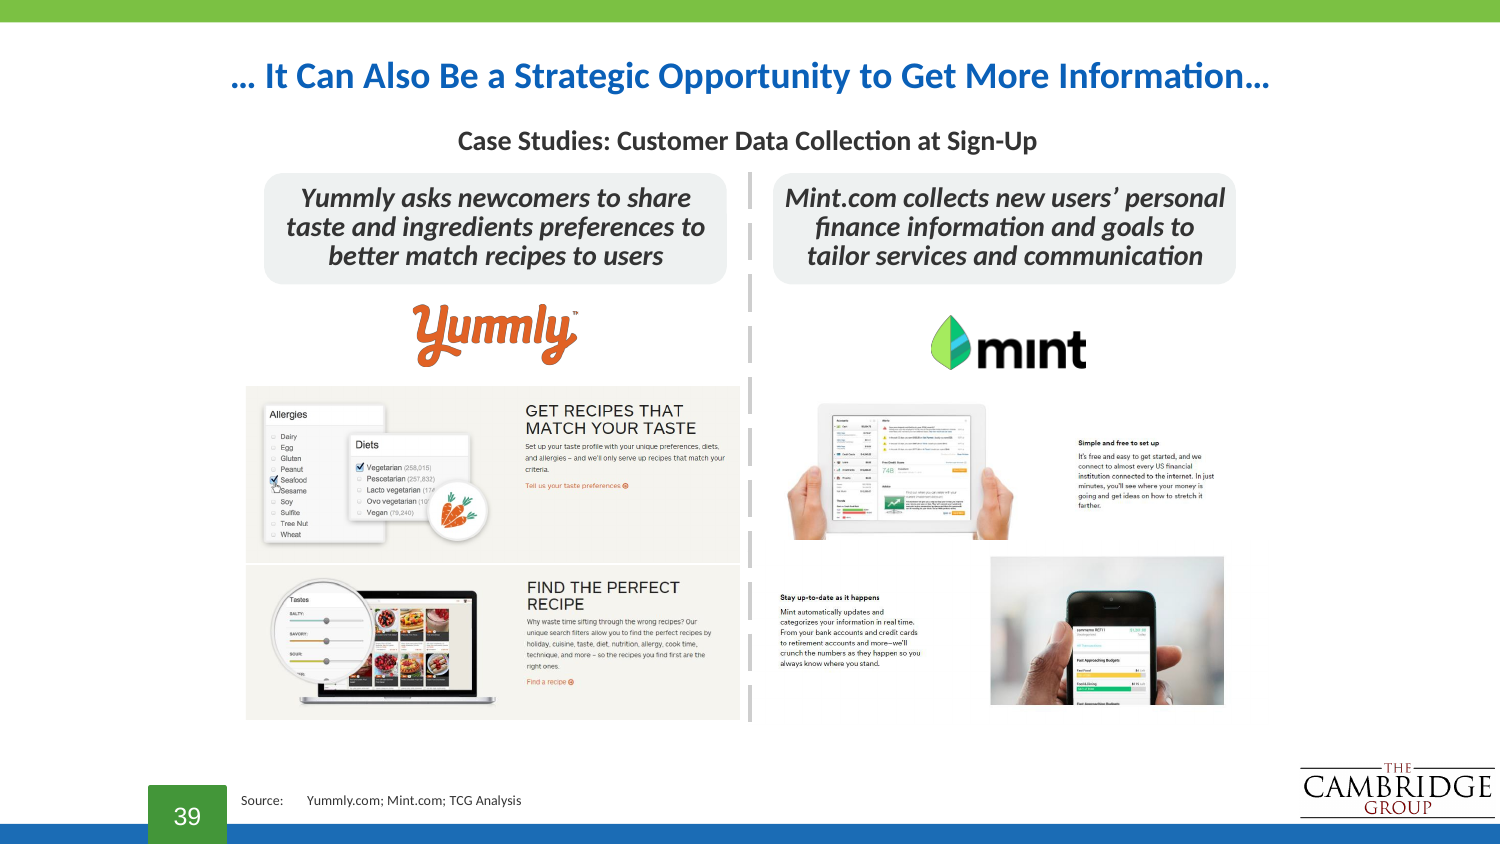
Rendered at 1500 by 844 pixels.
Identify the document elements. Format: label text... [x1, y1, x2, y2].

text_box [245, 386, 740, 563]
slide_number 39 [150, 787, 225, 844]
text_box [412, 304, 579, 367]
text_box Source: [239, 791, 286, 809]
text_box Case Studies: Customer Data Collection at Sign-Up [456, 121, 1044, 156]
text_box [750, 540, 1269, 725]
text_box [750, 380, 1259, 540]
text_box Mint.com collects new users’ personal finance information and goals to tailor services and communication [781, 184, 1228, 271]
text_box [930, 313, 1087, 370]
title … It Can Also Be a Strategic Opportunity to Get More Information… [75, 6, 1425, 147]
text_box [773, 173, 1236, 285]
picture [1299, 762, 1496, 819]
text_box Yummly asks newcomers to share taste and ingredients preferences to better match recipes to users [283, 184, 708, 271]
text_box [245, 565, 740, 720]
text_box Yummly.com; Mint.com; TCG Analysis [305, 791, 525, 809]
text_box [264, 173, 727, 285]
